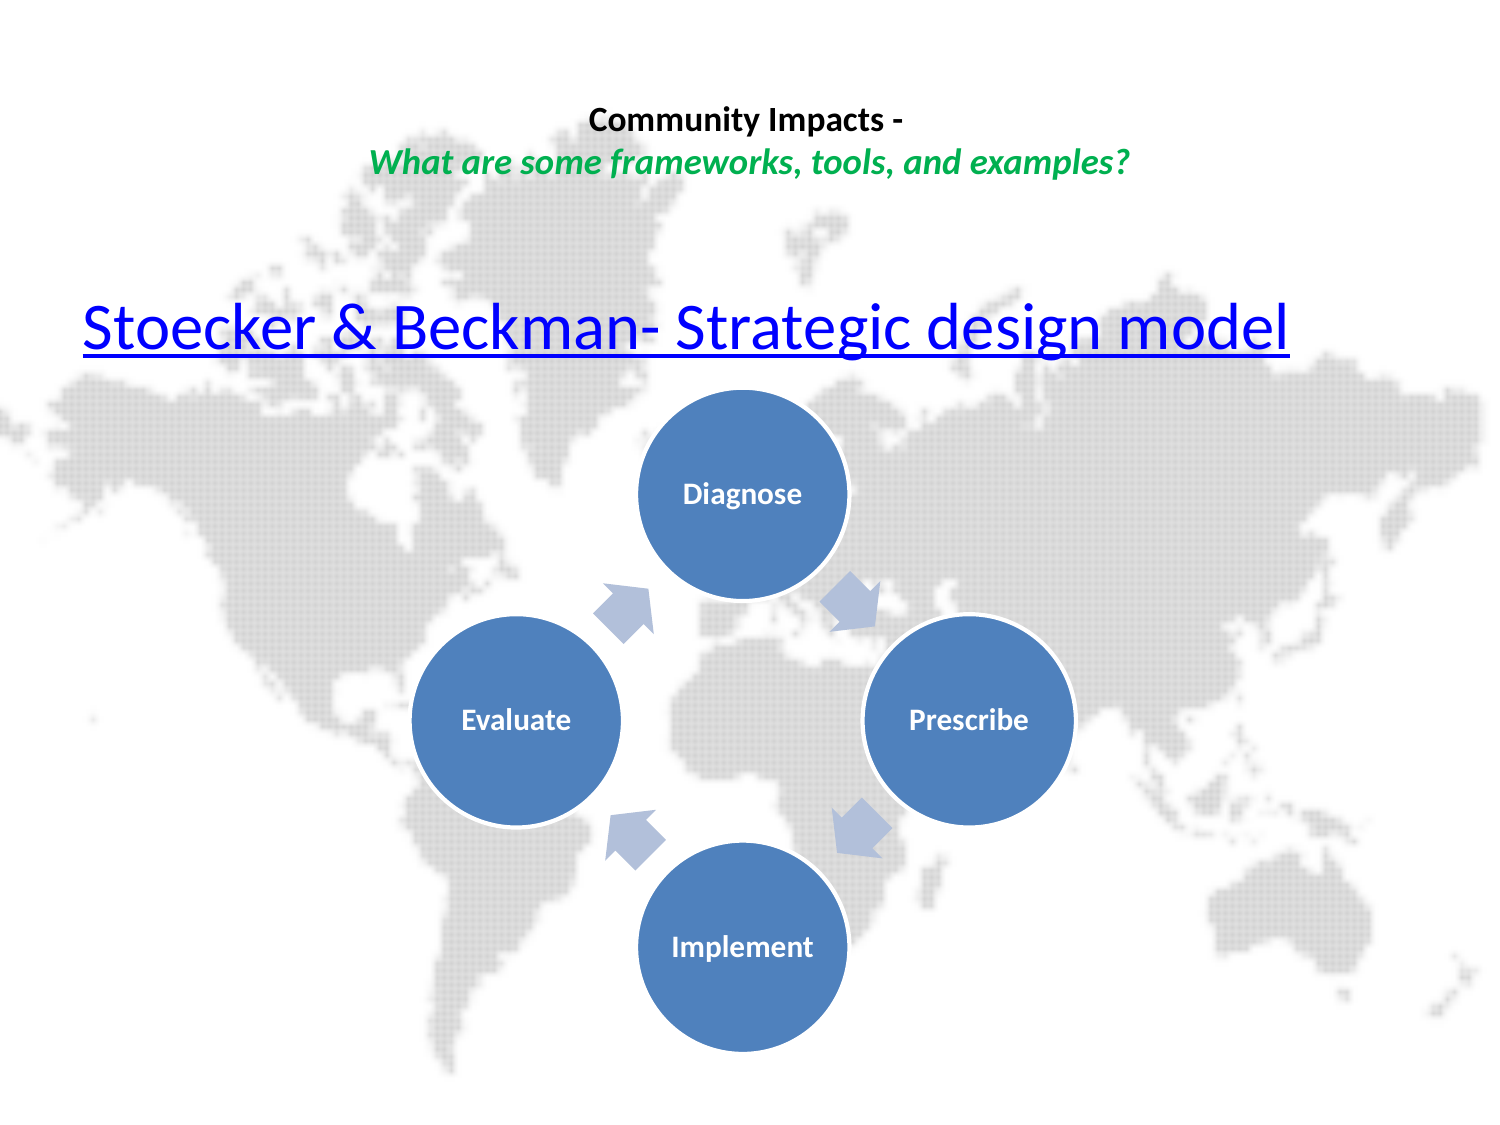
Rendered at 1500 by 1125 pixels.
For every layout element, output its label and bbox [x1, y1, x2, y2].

picture [0, 0, 1500, 1125]
text_box [242, 387, 1243, 1055]
